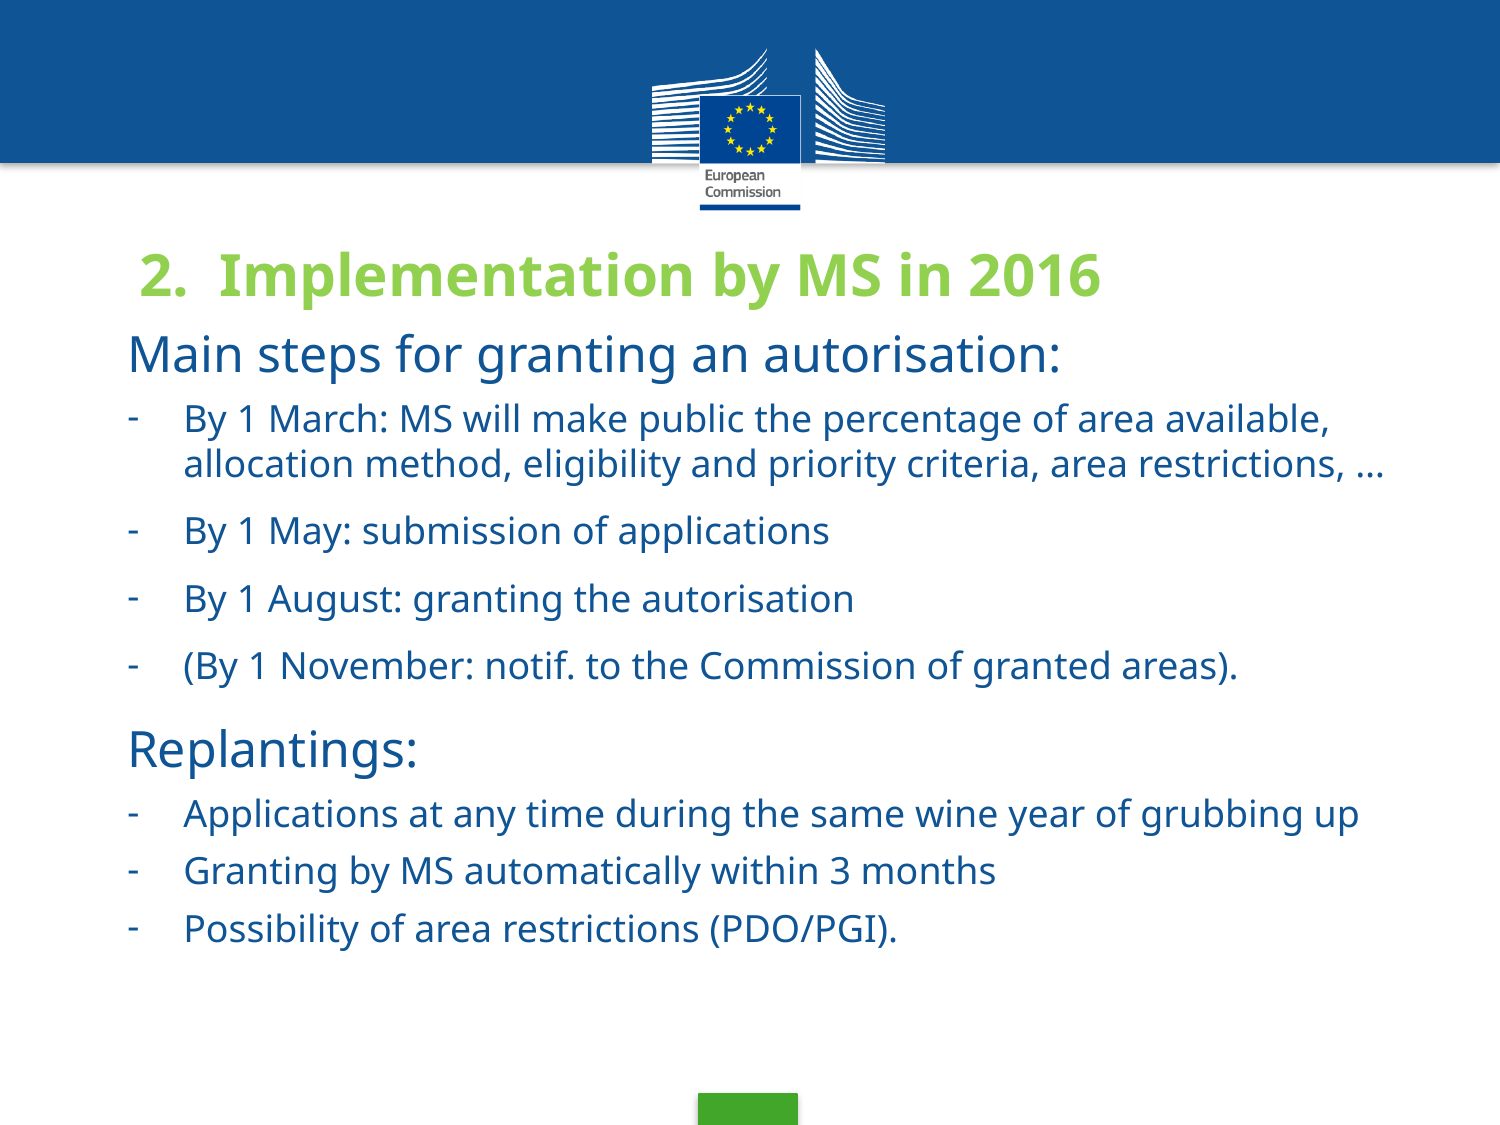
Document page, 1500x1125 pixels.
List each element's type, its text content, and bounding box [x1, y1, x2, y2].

title 2. Implementation by MS in 2016 [17, 196, 1389, 351]
picture [652, 48, 885, 196]
list Main steps for granting an autorisation: By 1 March: MS will make public the percentage of area available, allocation method, eligibility and priority criteria, area restrictions, … By 1 May: submission of applications By 1 August: granting the autorisation (By 1 November: notif. to the Commission of granted areas). Replantings: Applications at any time during the same wine year of grubbing up Granting by MS automatically within 3 months Possibility of area restrictions (PDO/PGI). [111, 314, 1471, 1024]
